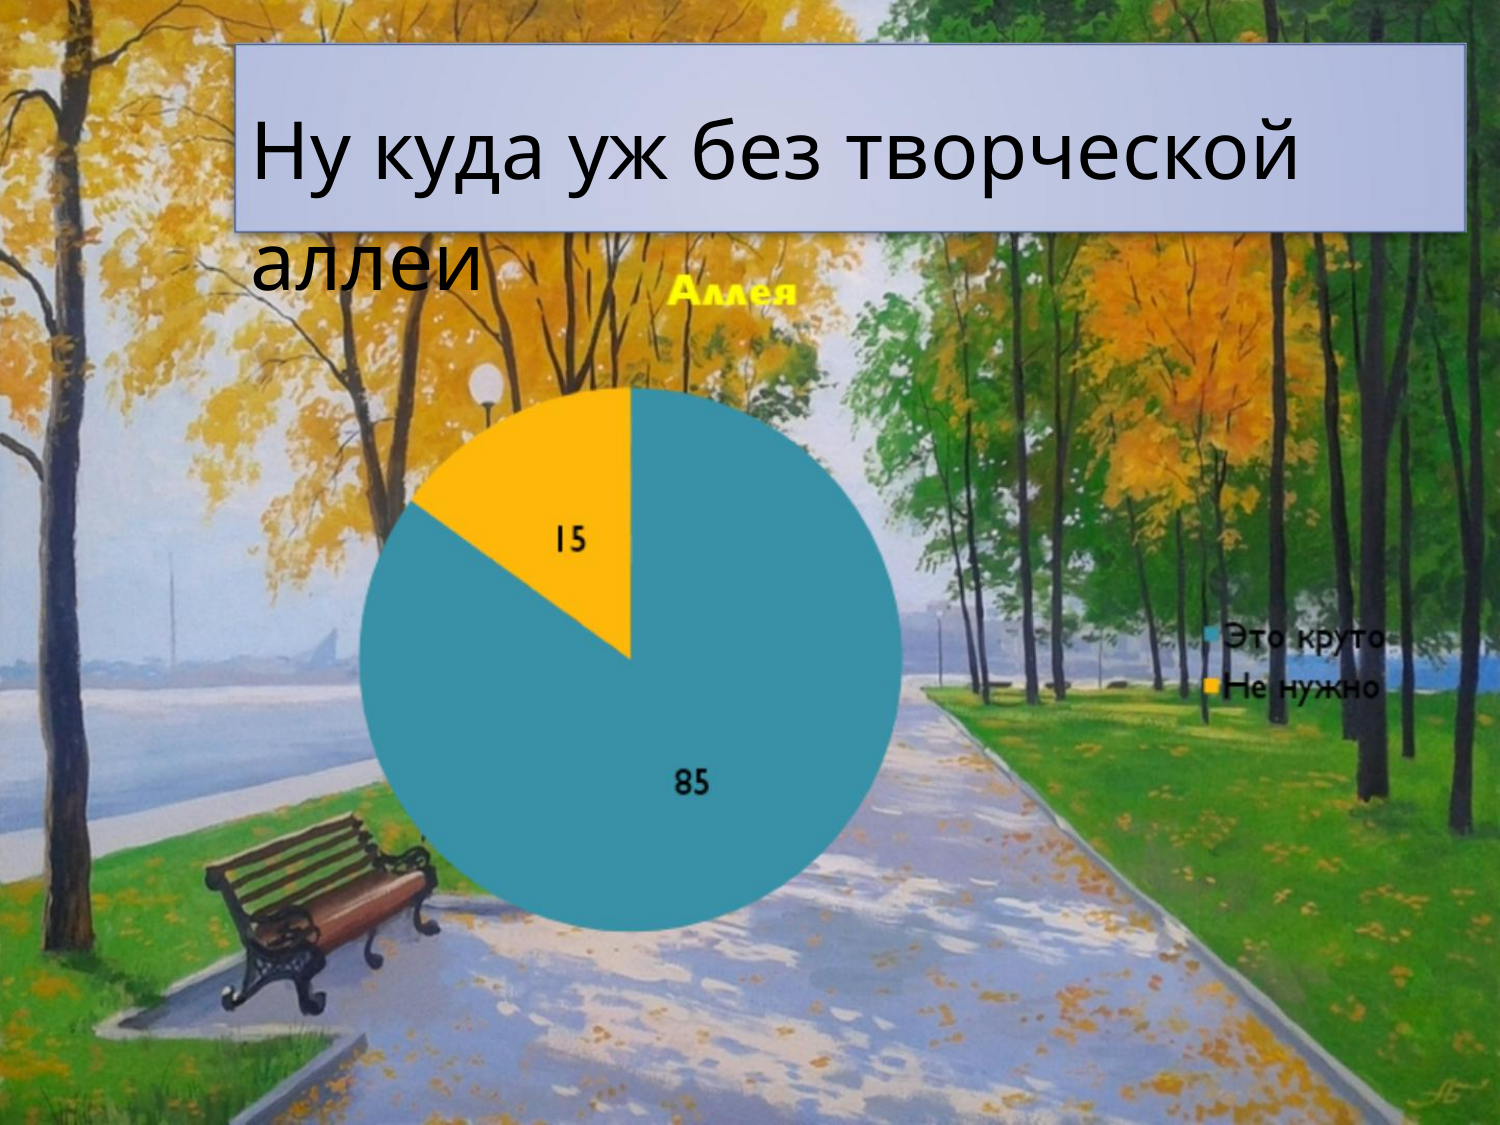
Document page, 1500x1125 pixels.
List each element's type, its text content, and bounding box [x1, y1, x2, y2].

text_box [0, 0, 1500, 1125]
text_box Ну куда уж без творческой аллеи [250, 84, 1421, 307]
